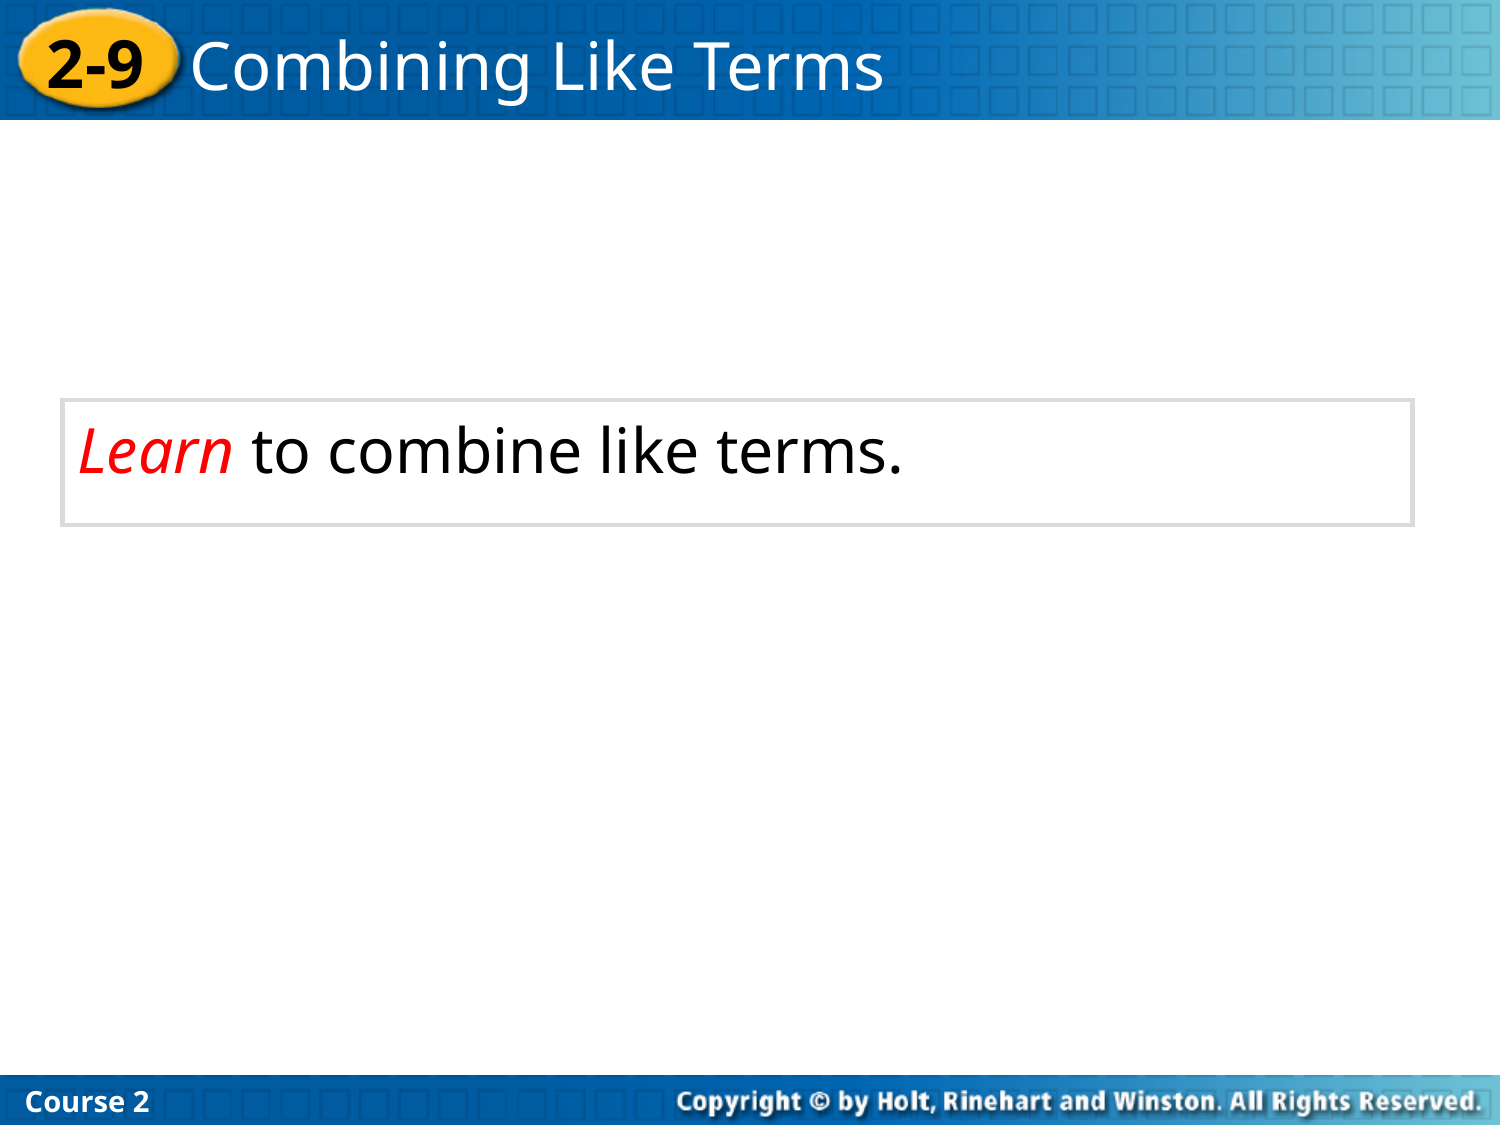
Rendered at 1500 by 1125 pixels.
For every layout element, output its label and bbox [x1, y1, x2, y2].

text_box [0, 0, 1500, 1125]
